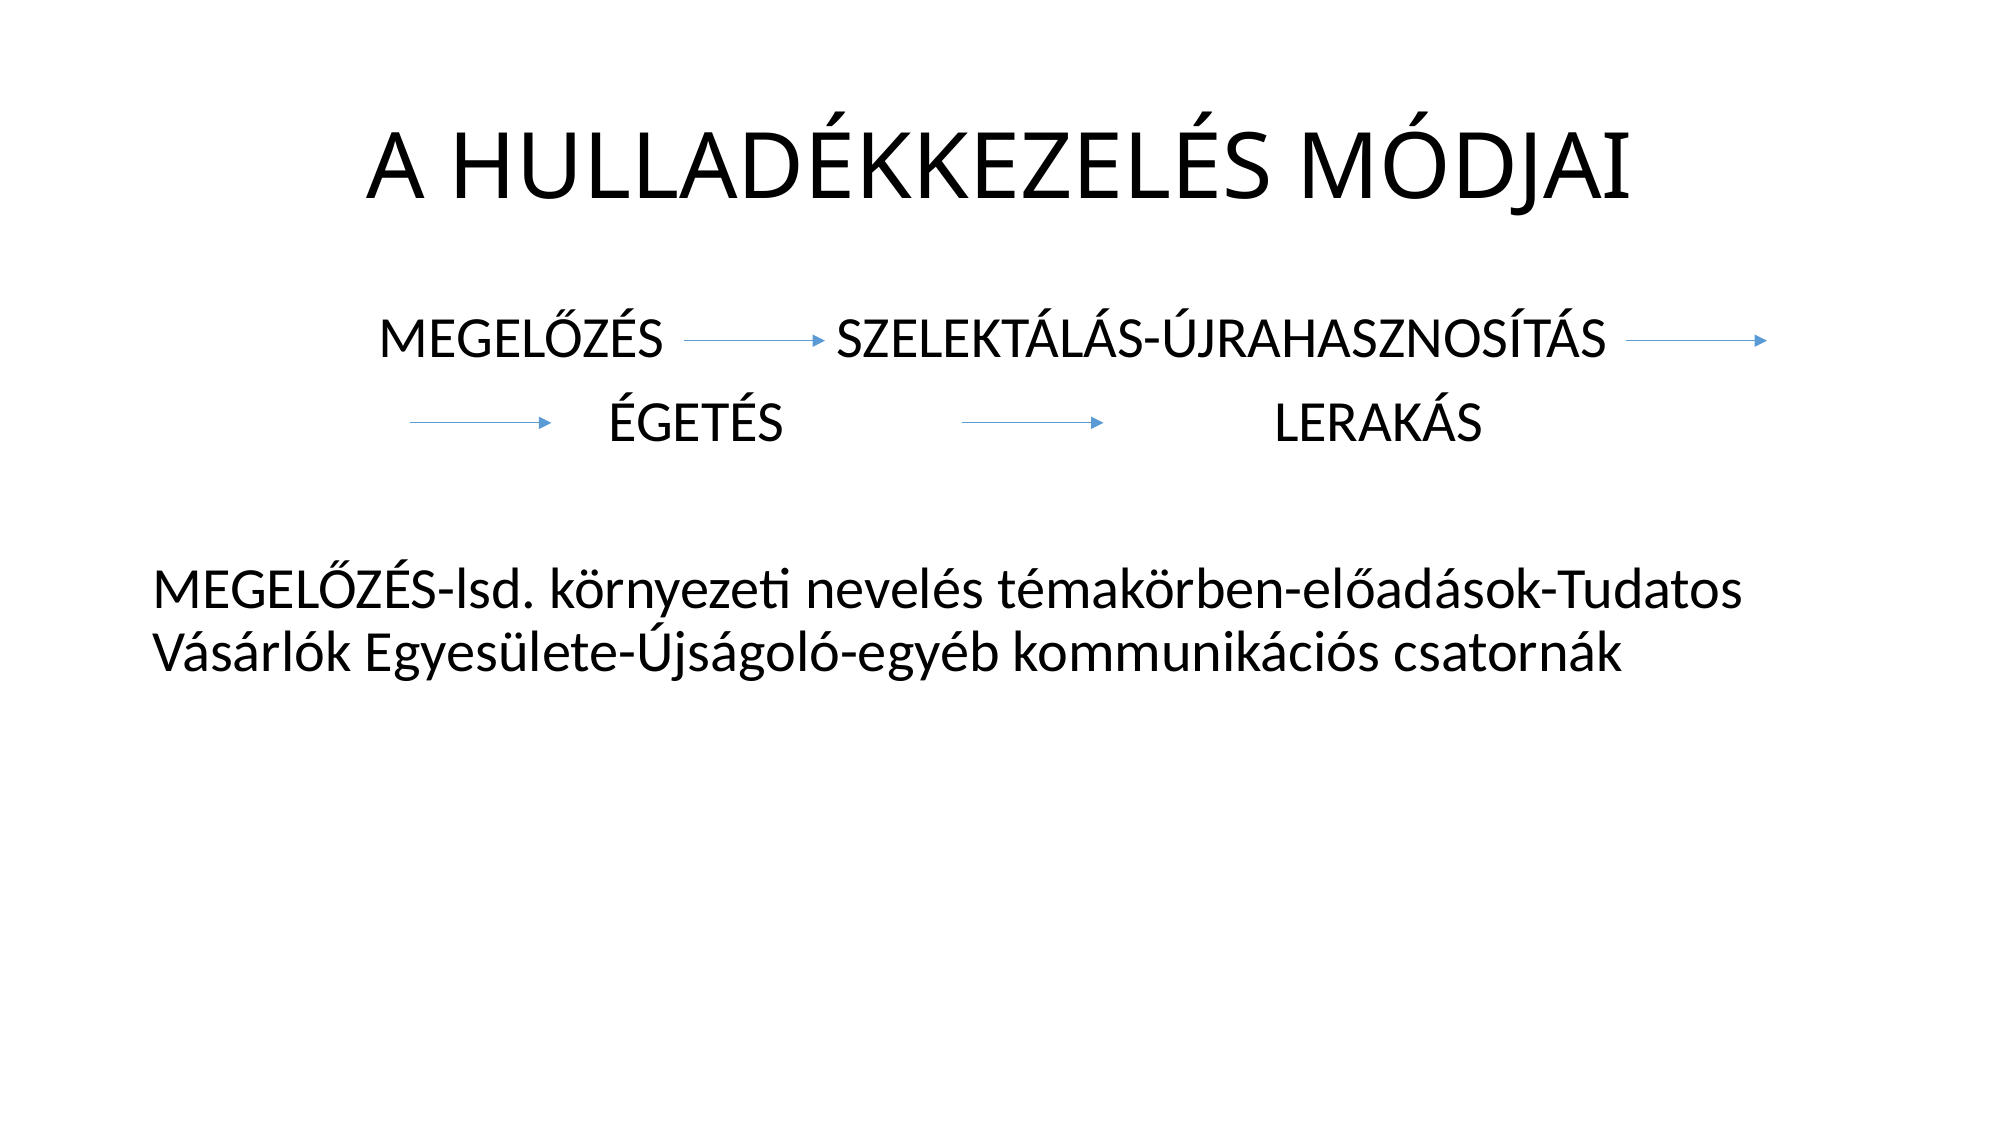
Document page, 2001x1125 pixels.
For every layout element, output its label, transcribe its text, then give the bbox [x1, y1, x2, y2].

title A HULLADÉKKEZELÉS MÓDJAI [137, 59, 1863, 278]
list MEGELŐZÉS SZELEKTÁLÁS-ÚJRAHASZNOSÍTÁS ÉGETÉS LERAKÁS MEGELŐZÉS-lsd. környezeti nevelés témakörben-előadások-Tudatos Vásárlók Egyesülete-Újságoló-egyéb kommunikációs csatornák [137, 299, 1863, 1014]
